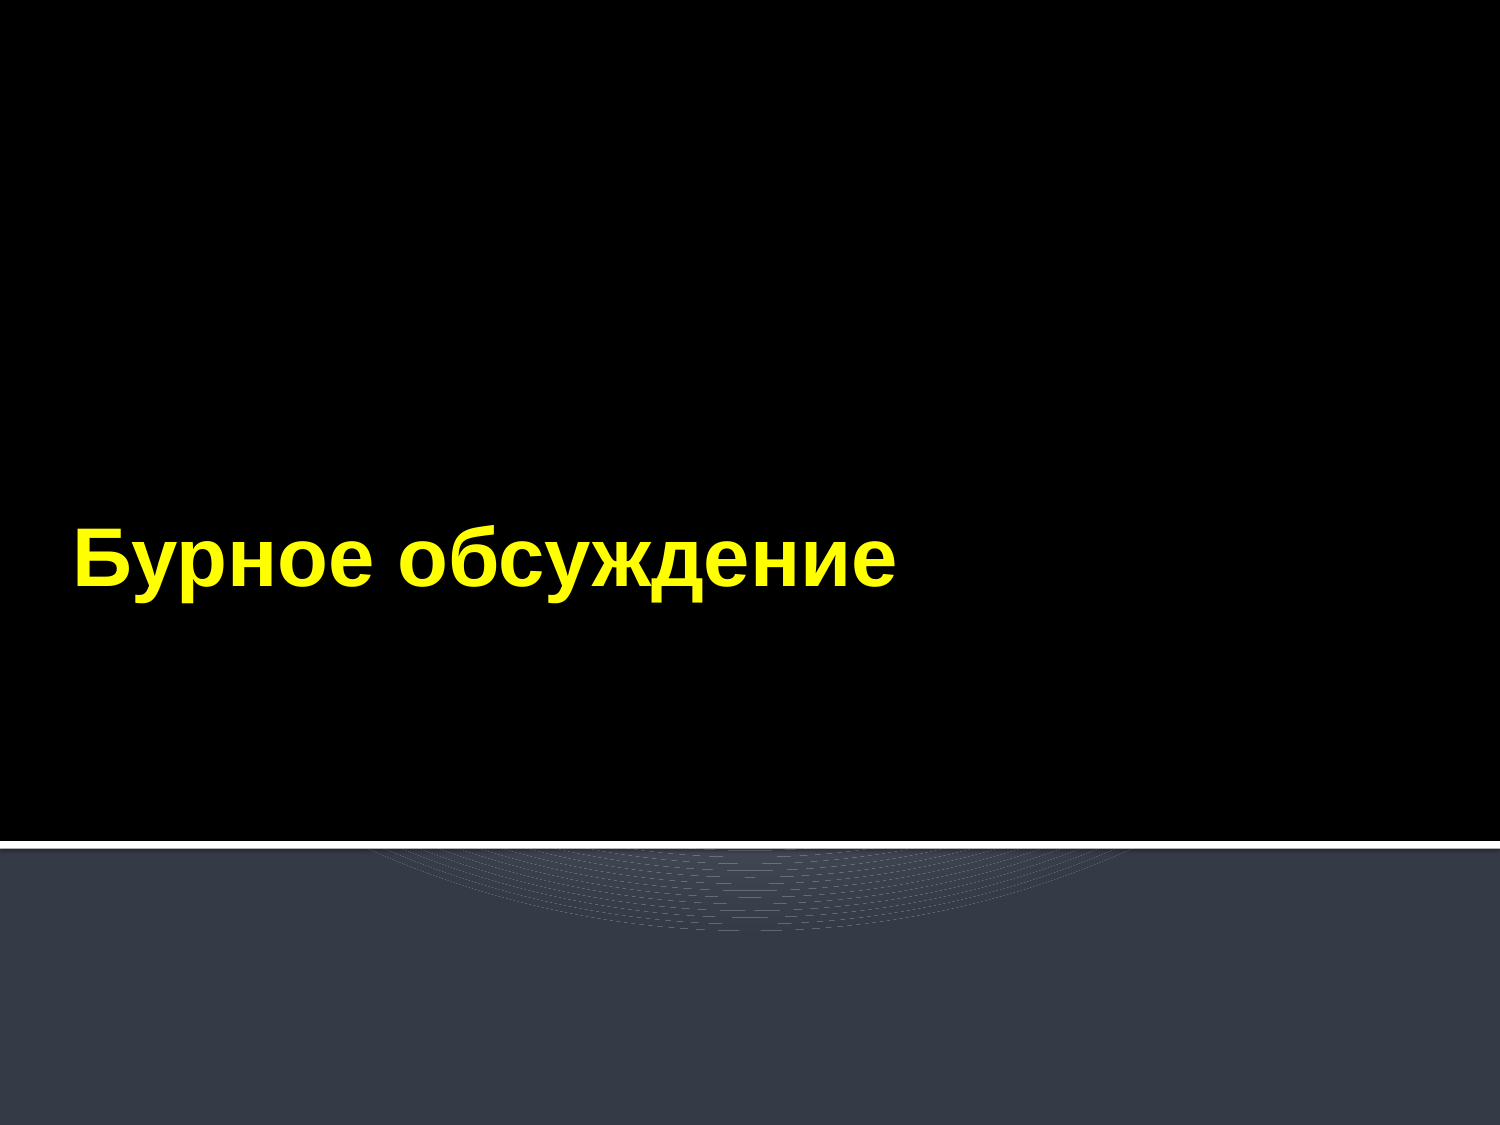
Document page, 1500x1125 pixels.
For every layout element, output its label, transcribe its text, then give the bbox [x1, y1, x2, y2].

text_box Бурное обсуждение [57, 495, 914, 611]
